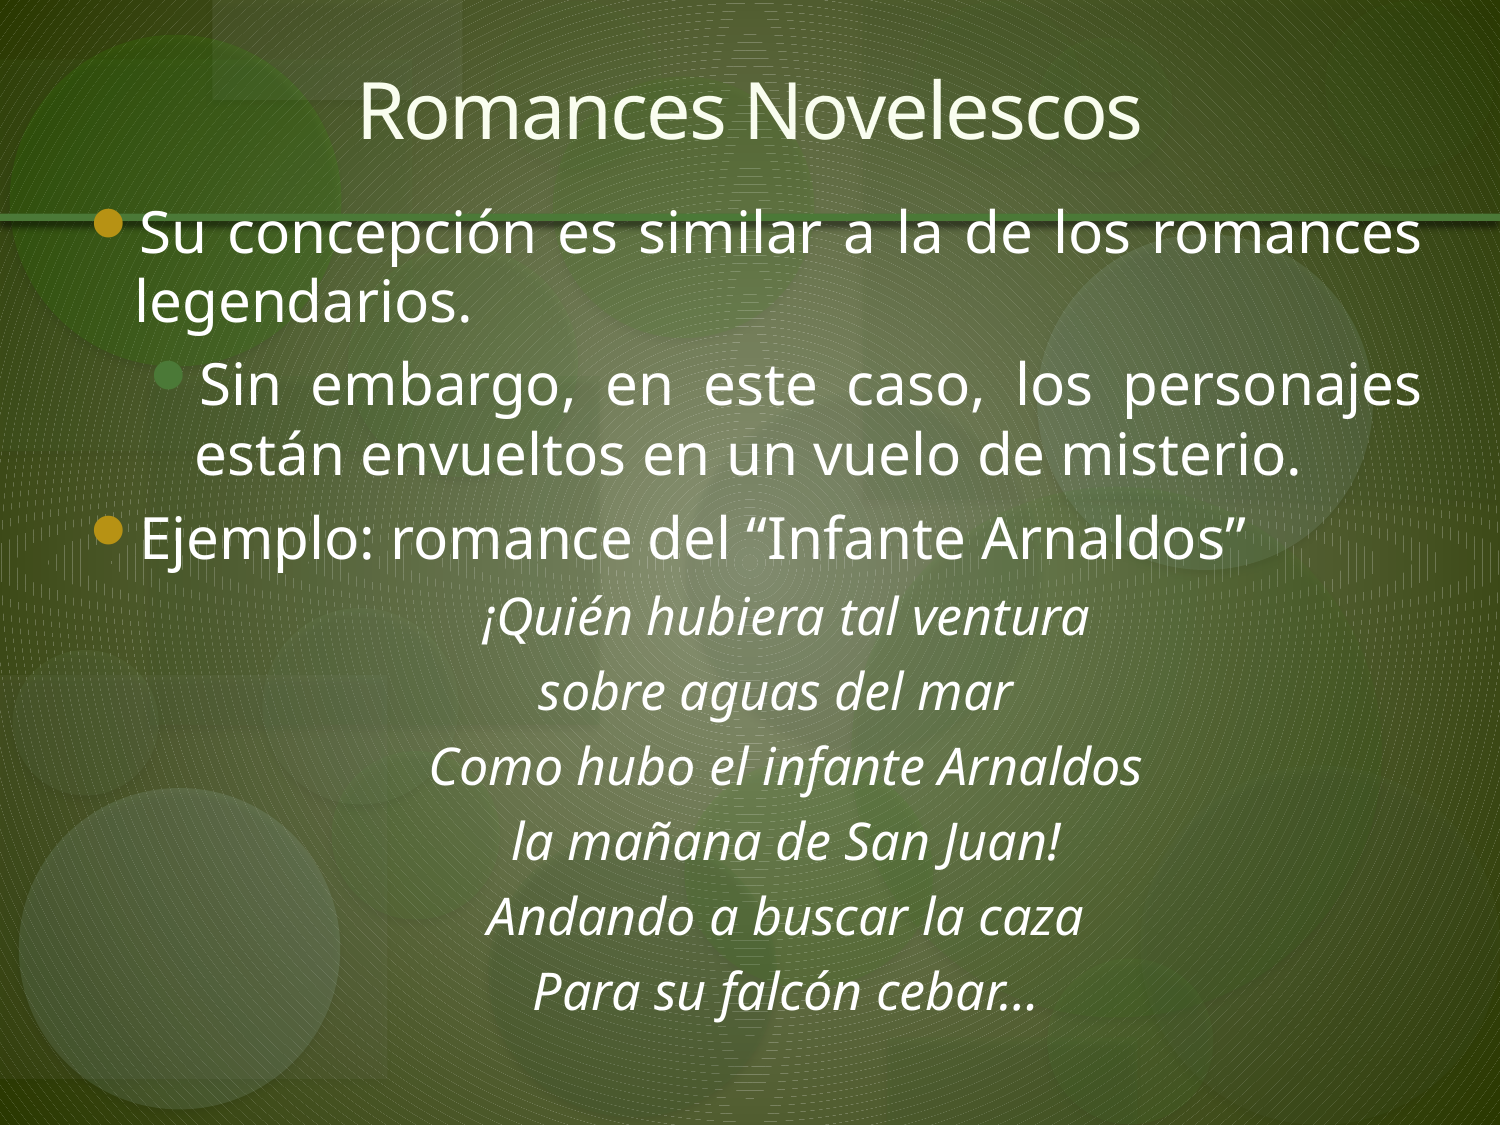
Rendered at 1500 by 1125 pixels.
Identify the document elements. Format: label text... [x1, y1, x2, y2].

title Romances Novelescos [75, 26, 1425, 163]
list Su concepción es similar a la de los romances legendarios. Sin embargo, en este caso, los personajes están envueltos en un vuelo de misterio. Ejemplo: romance del “Infante Arnaldos” ¡Quién hubiera tal ventura sobre aguas del mar Como hubo el infante Arnaldos la mañana de San Juan! Andando a buscar la caza Para su falcón cebar… [75, 187, 1438, 1063]
